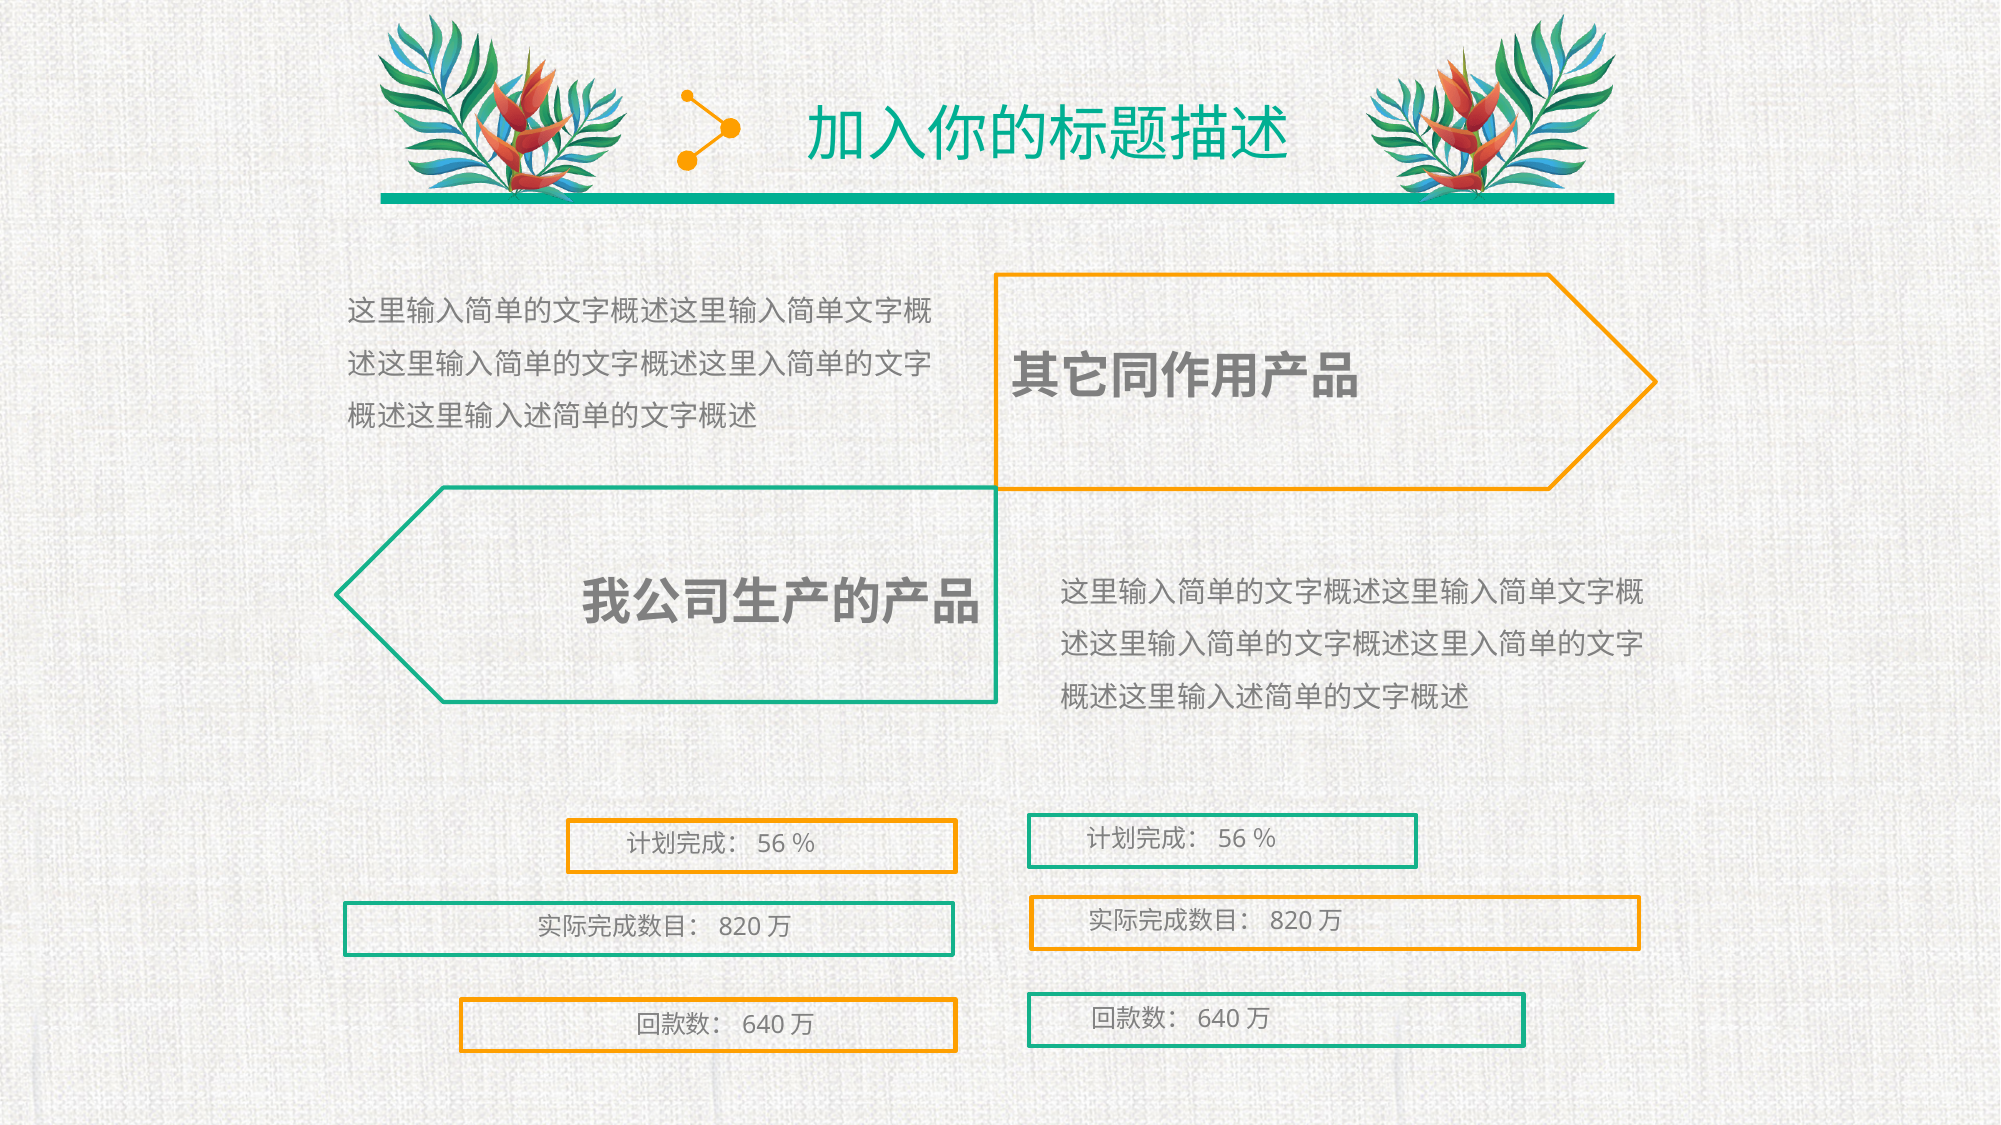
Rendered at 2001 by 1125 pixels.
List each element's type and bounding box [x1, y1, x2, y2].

text_box [364, 0, 1628, 217]
text_box [332, 267, 1788, 1052]
picture [0, 0, 2001, 1125]
